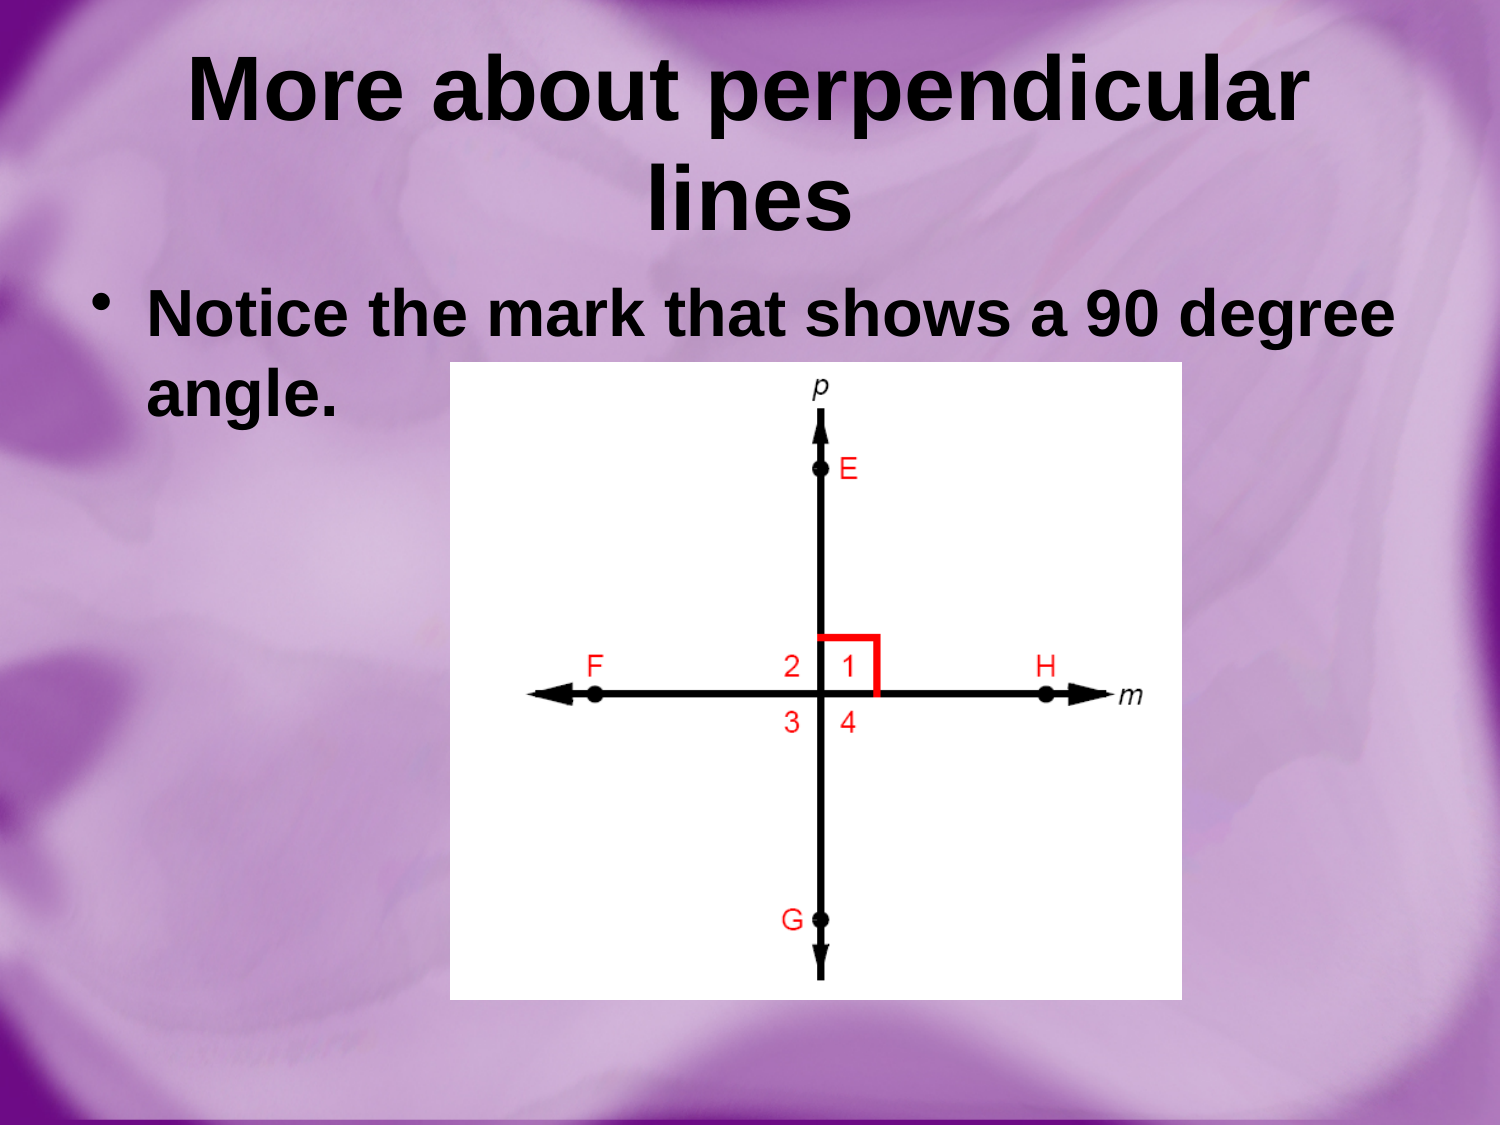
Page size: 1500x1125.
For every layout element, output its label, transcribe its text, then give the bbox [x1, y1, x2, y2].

picture [0, 0, 1500, 1125]
list Notice the mark that shows a 90 degree angle. [74, 262, 1426, 1006]
title More about perpendicular lines [74, 44, 1426, 233]
